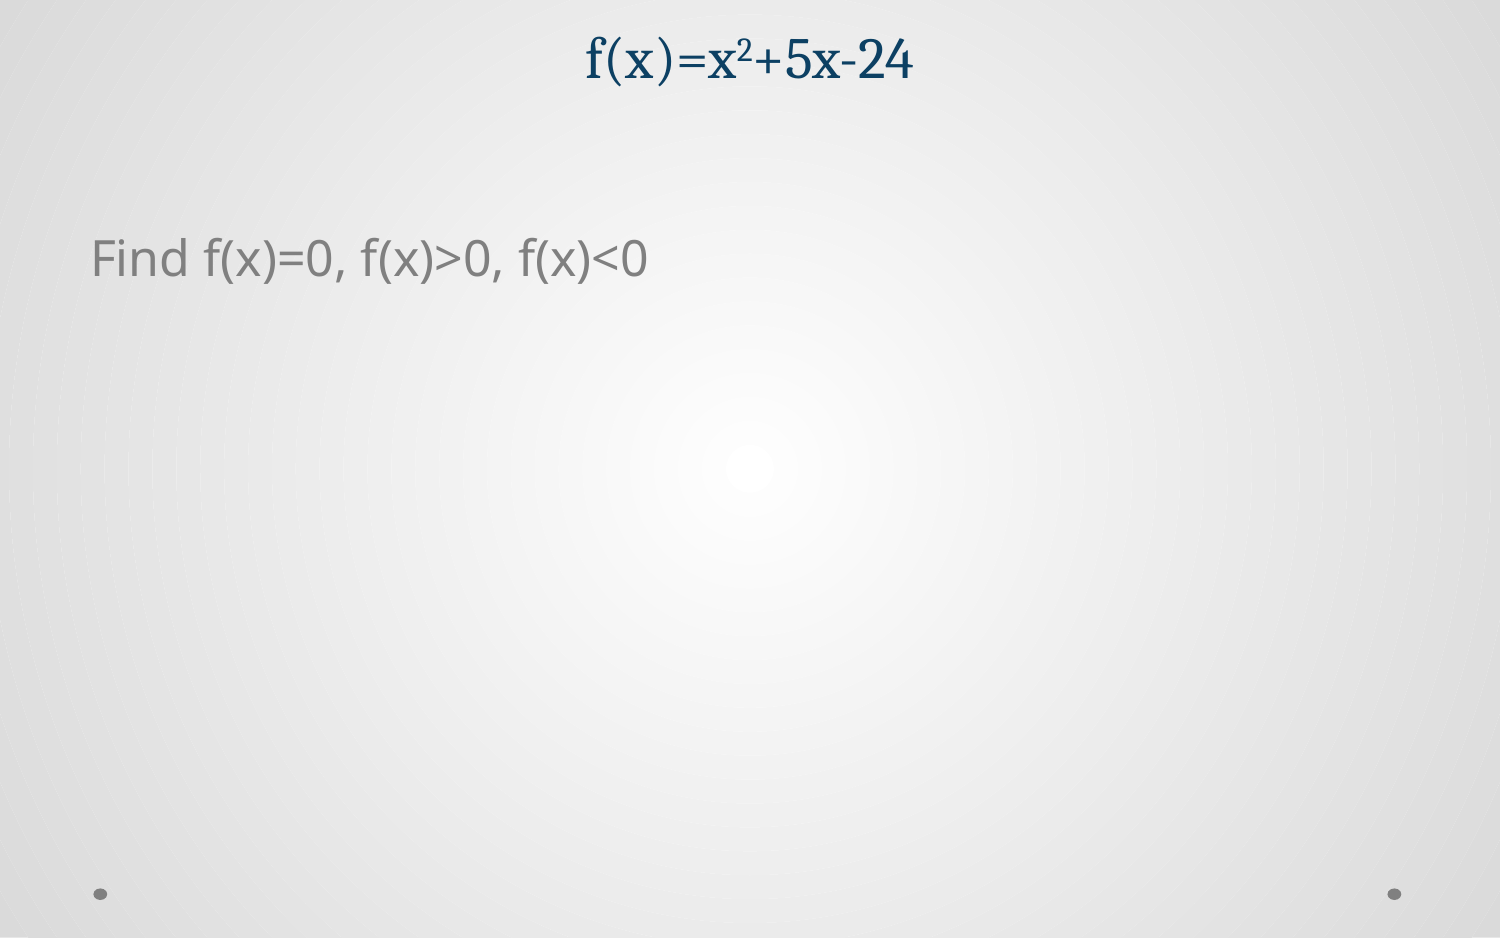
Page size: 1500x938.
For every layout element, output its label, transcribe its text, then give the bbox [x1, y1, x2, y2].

list Find f(x)=0, f(x)>0, f(x)<0 [75, 218, 1425, 838]
title f(x)=x2+5x-24 [75, 0, 1425, 218]
